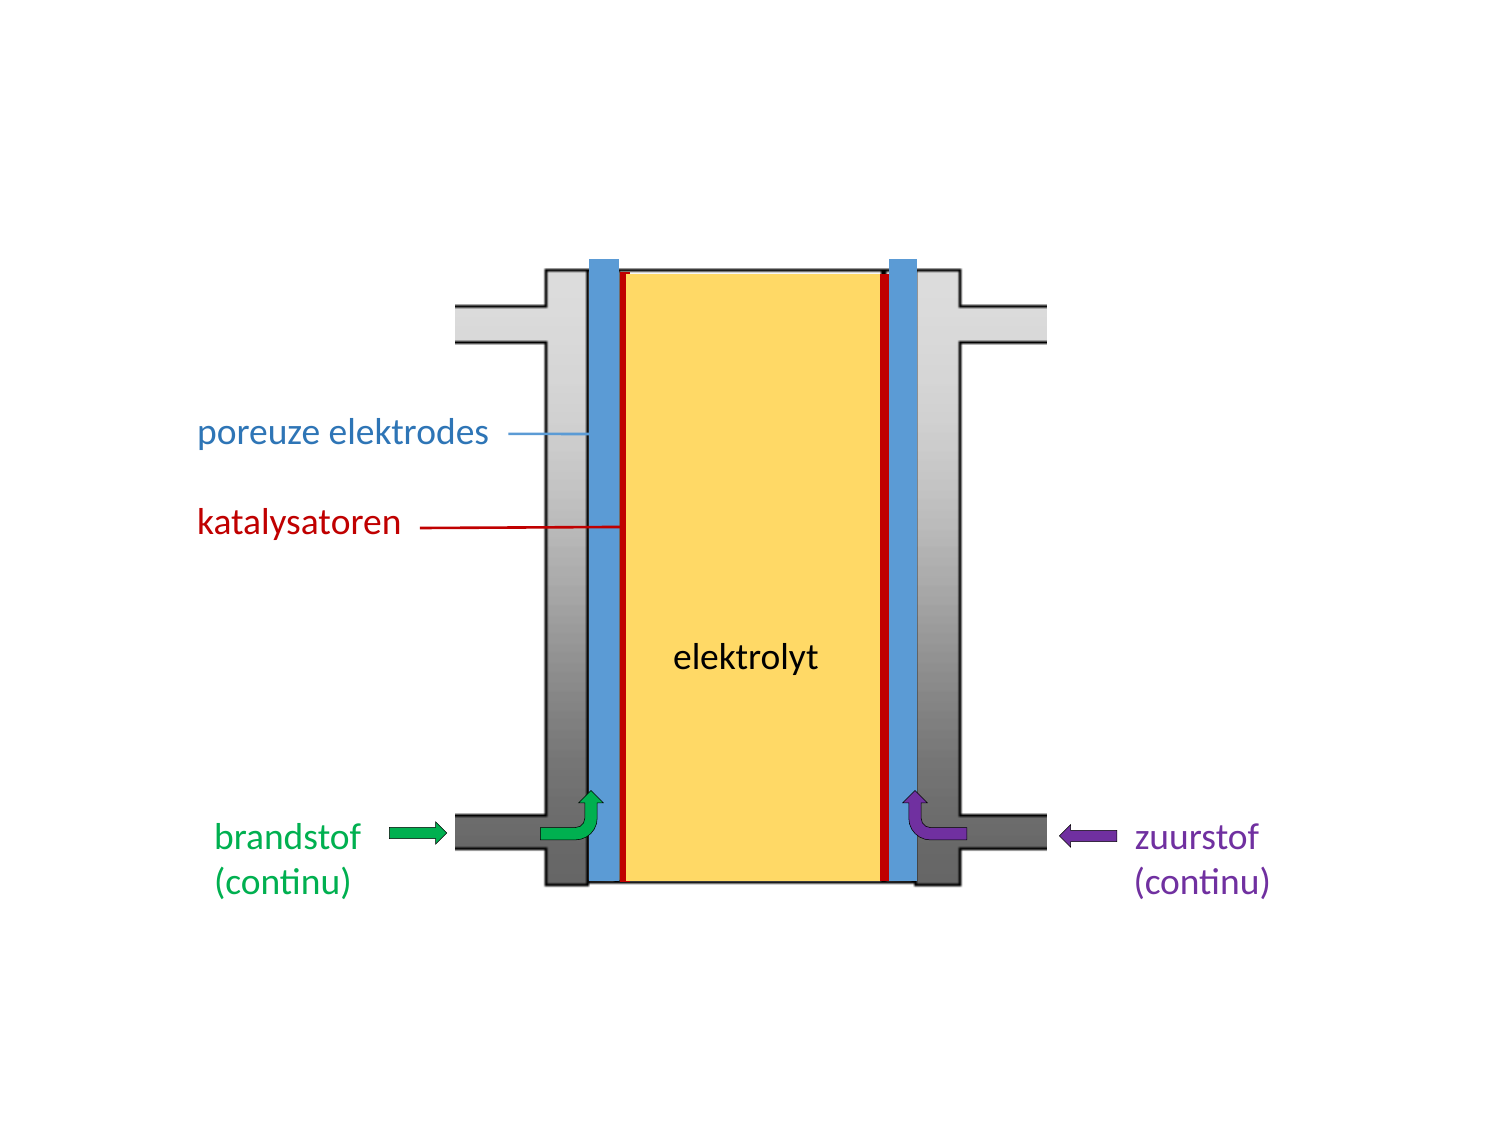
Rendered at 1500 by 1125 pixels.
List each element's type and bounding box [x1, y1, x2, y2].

text_box [71, 259, 1468, 915]
